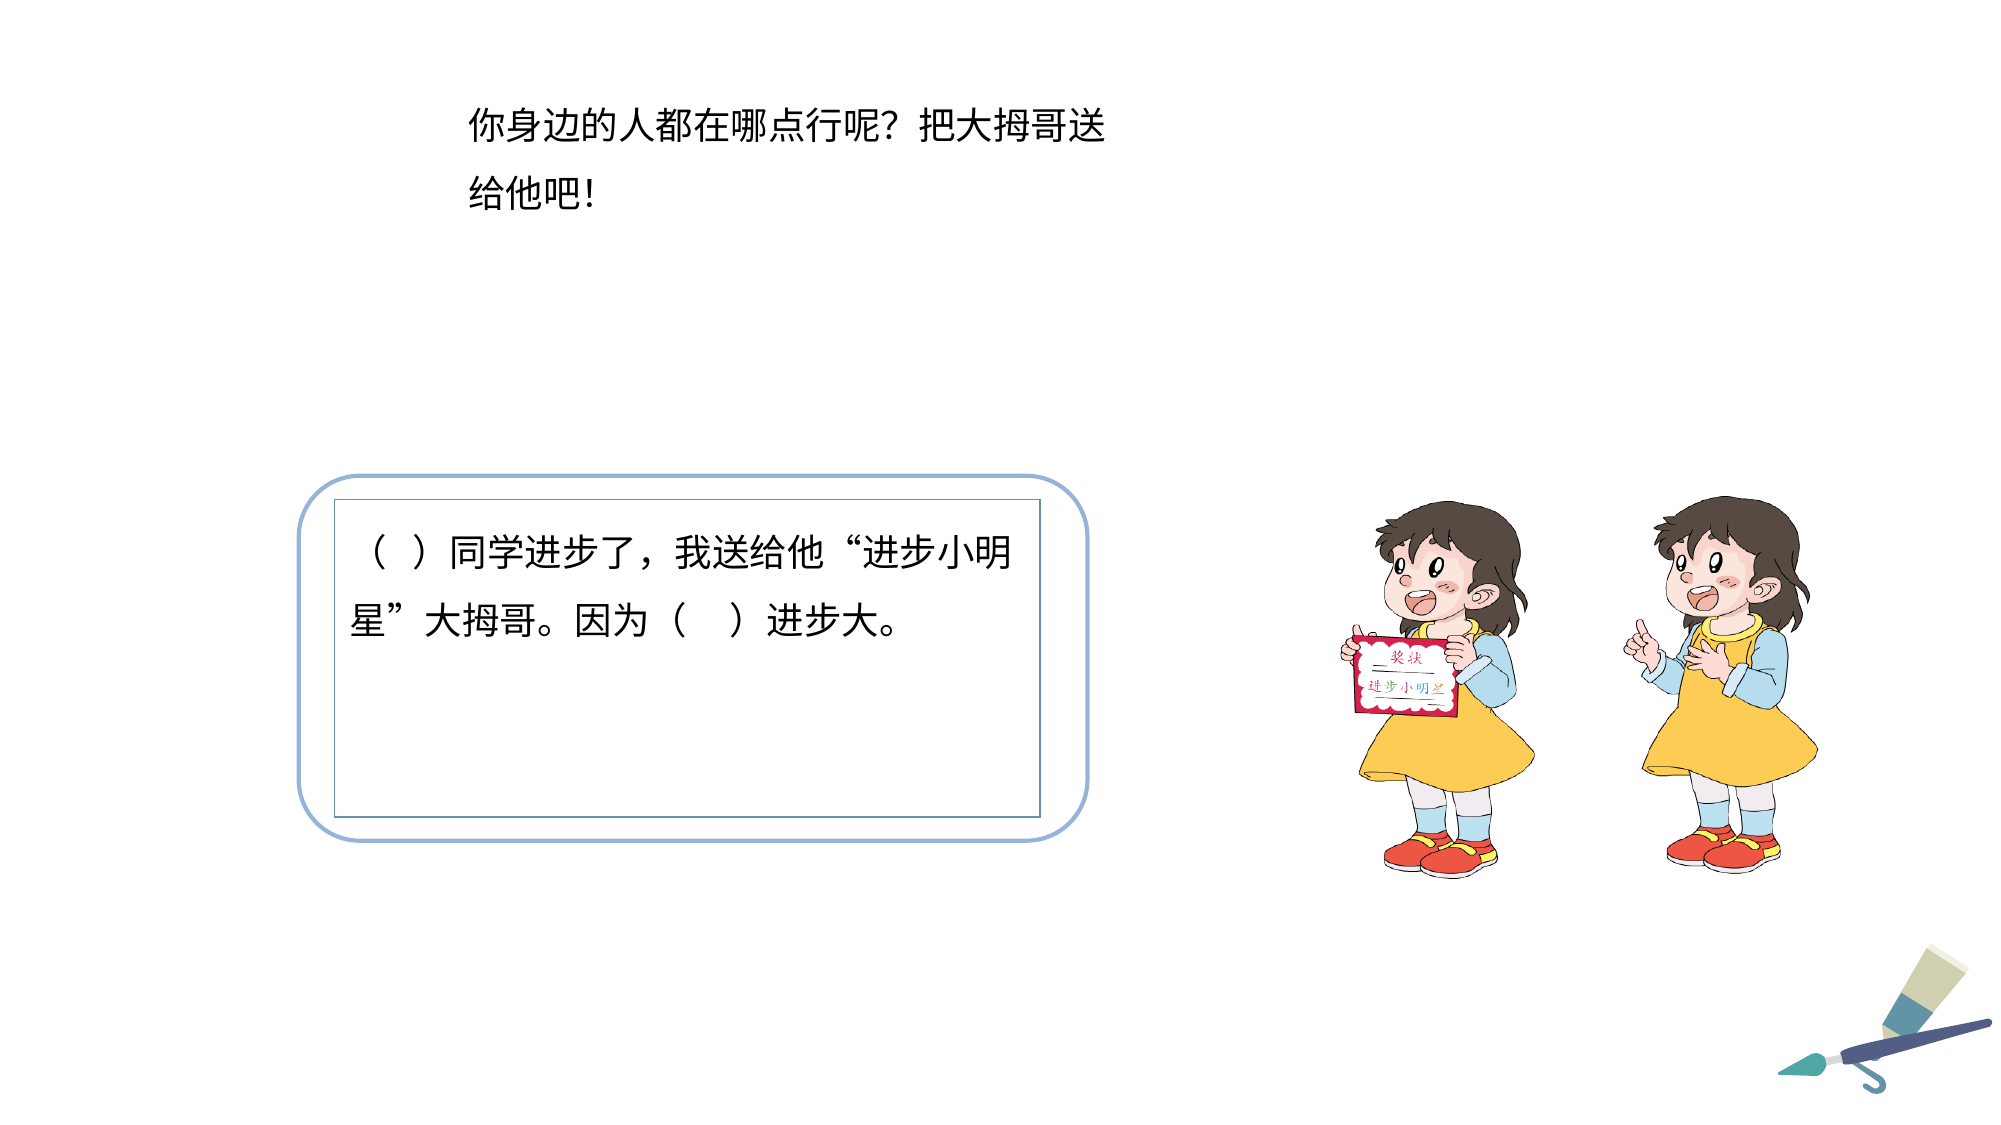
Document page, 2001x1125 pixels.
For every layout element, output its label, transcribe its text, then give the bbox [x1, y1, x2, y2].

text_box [1811, 945, 1974, 1125]
text_box （ ）同学进步了，我送给他“进步小明星”大拇哥。因为（ ）进步大。 [334, 499, 1041, 818]
picture [1235, 411, 1913, 922]
text_box [298, 475, 1088, 841]
text_box 你身边的人都在哪点行呢？把大拇哥送给他吧！ [453, 71, 1136, 304]
